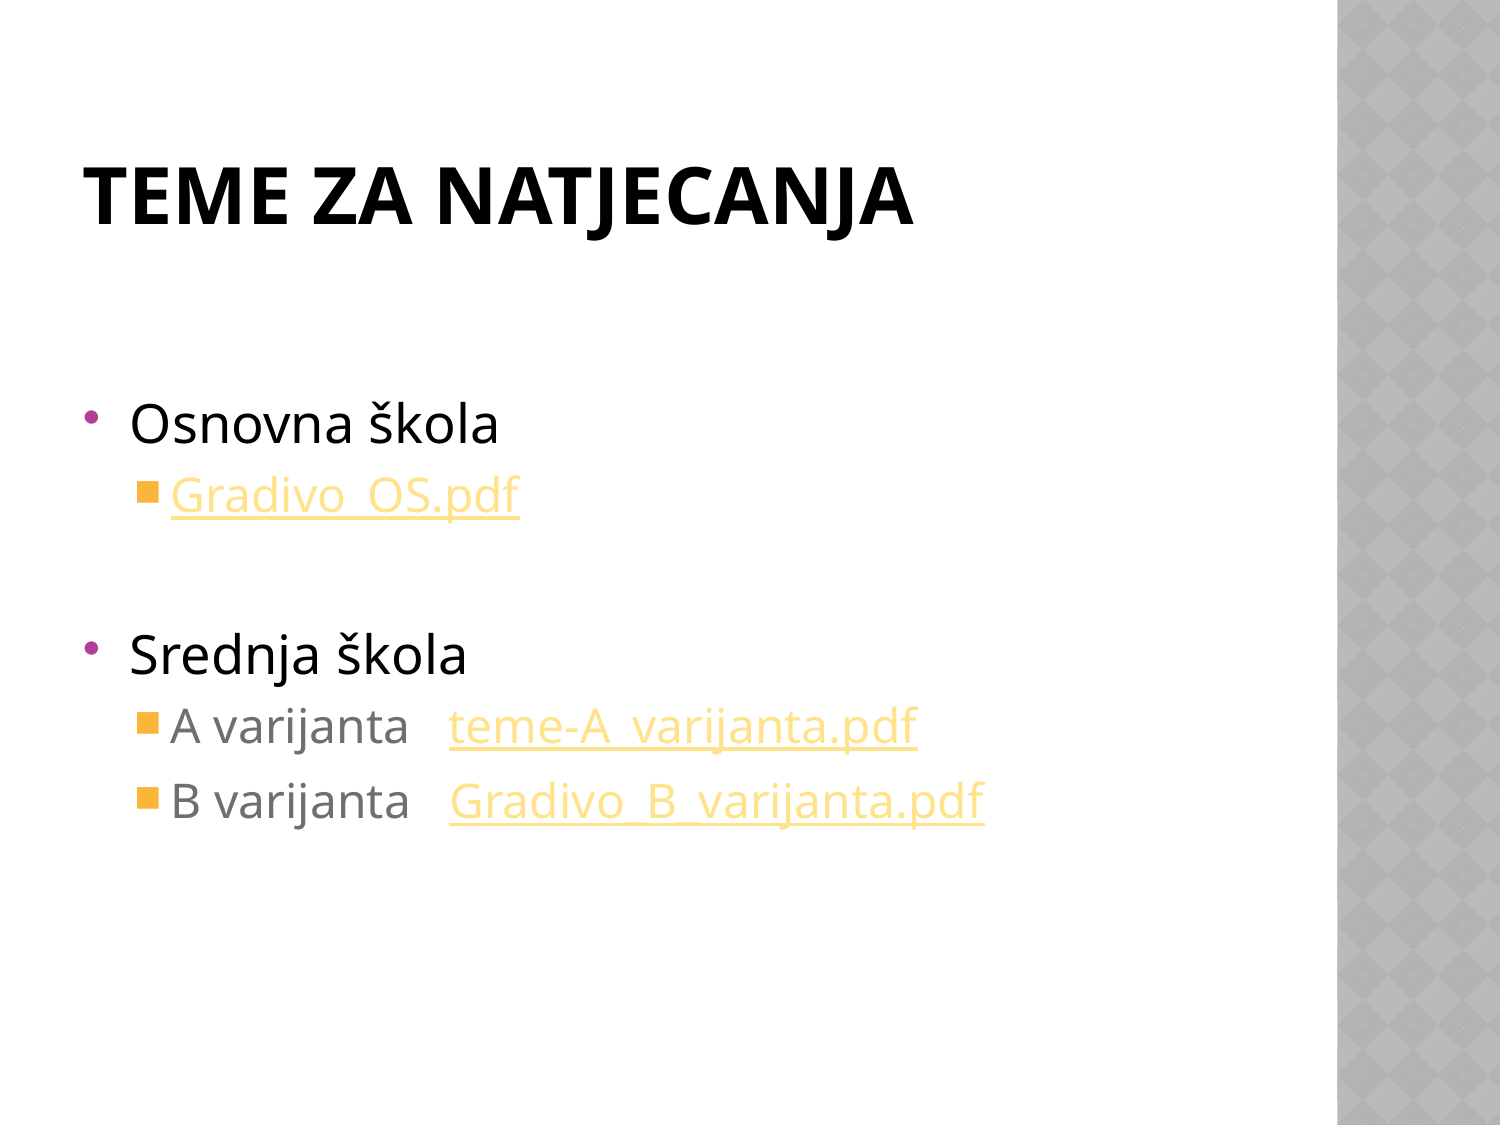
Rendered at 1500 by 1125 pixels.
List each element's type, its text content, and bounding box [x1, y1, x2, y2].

title Teme za natjecanja [75, 52, 1263, 240]
list Osnovna škola Gradivo_OS.pdf Srednja škola A varijanta teme-A_varijanta.pdf B varijanta Gradivo_B_varijanta.pdf [70, 304, 1263, 1059]
